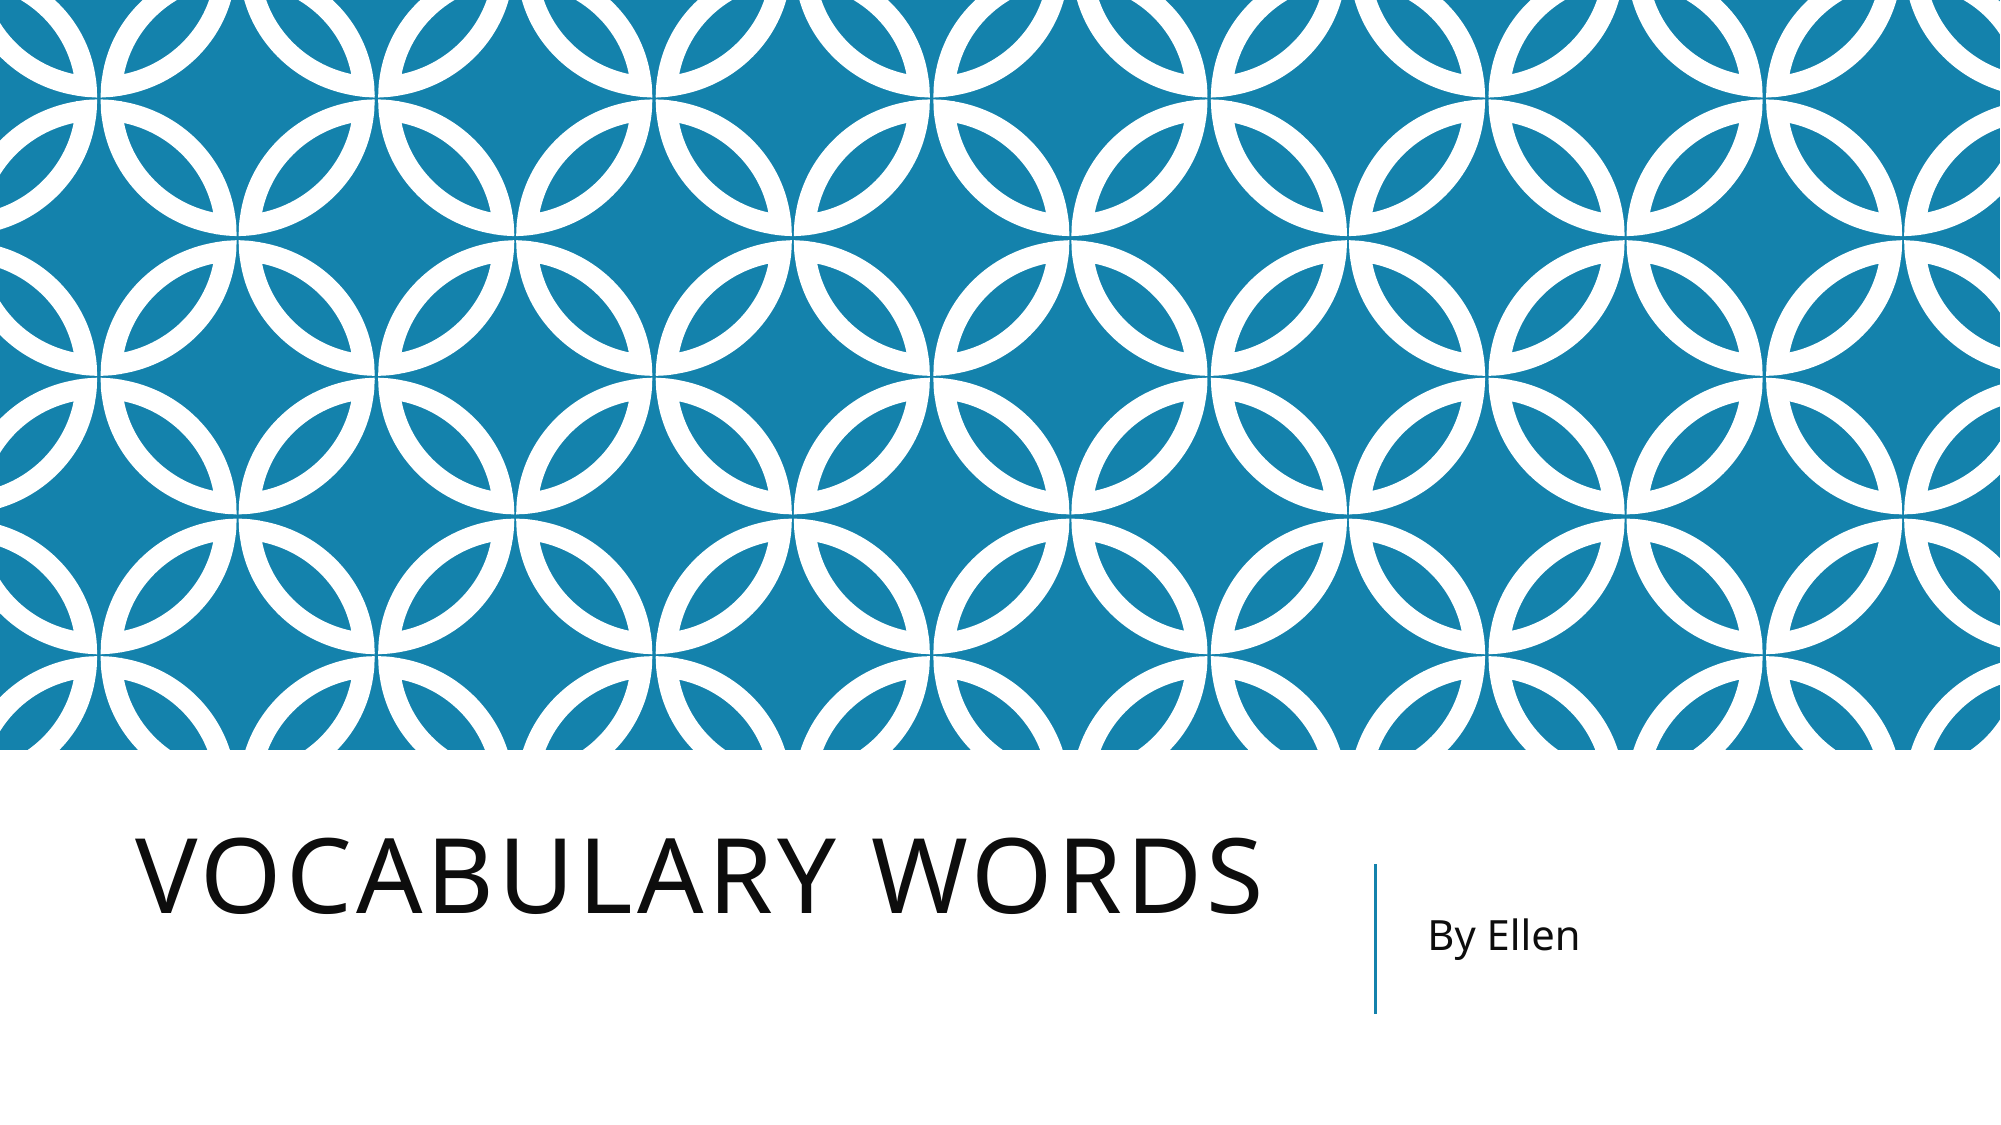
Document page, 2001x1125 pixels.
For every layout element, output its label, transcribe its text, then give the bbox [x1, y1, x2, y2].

subtitle By Ellen [1412, 813, 1938, 1054]
title Vocabulary WORDS [75, 813, 1350, 1054]
